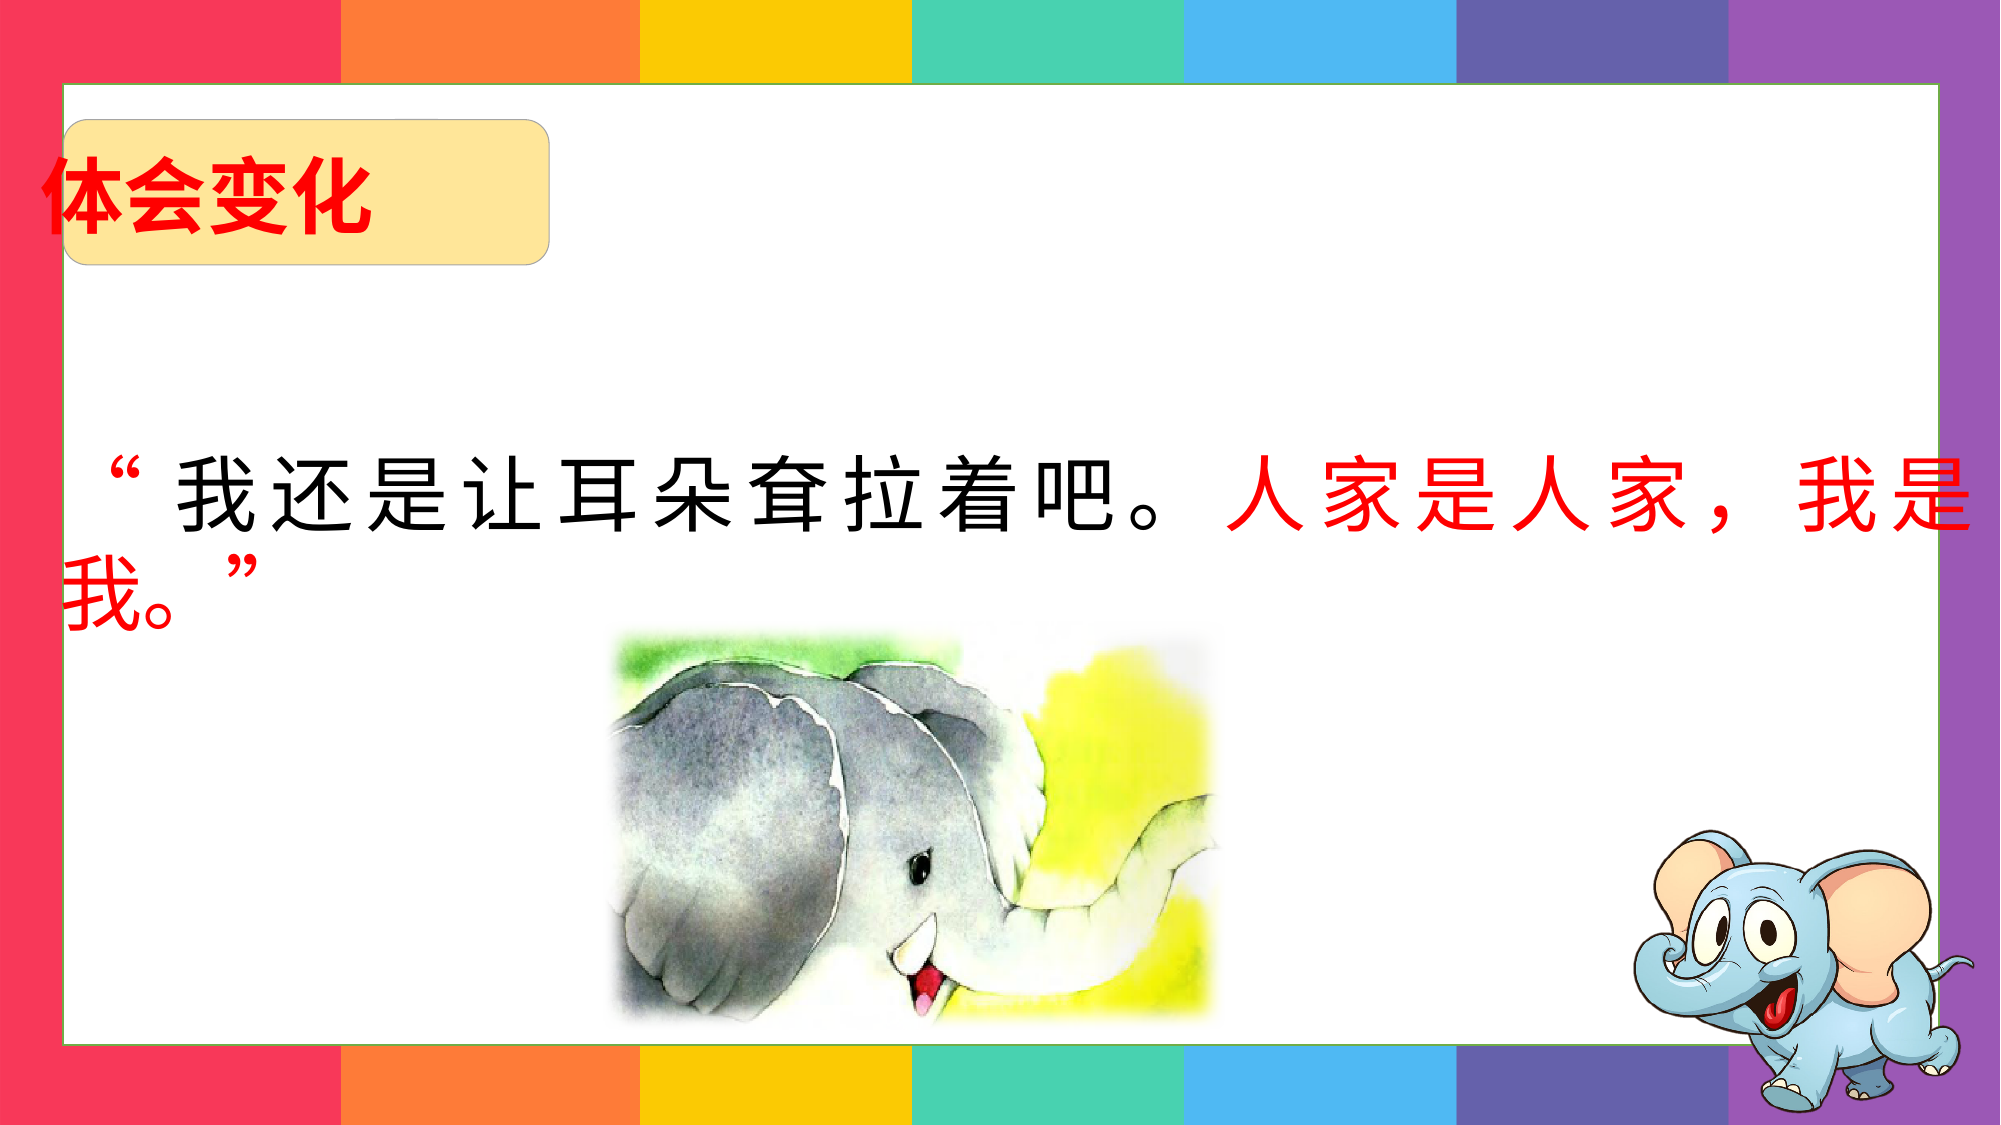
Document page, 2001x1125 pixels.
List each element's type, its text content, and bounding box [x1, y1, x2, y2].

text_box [0, 107, 604, 265]
picture [0, 0, 2001, 1125]
picture [603, 621, 1225, 1030]
text_box “我还是让耳朵耷拉着吧。人家是人家，我是我。” [44, 434, 1990, 550]
